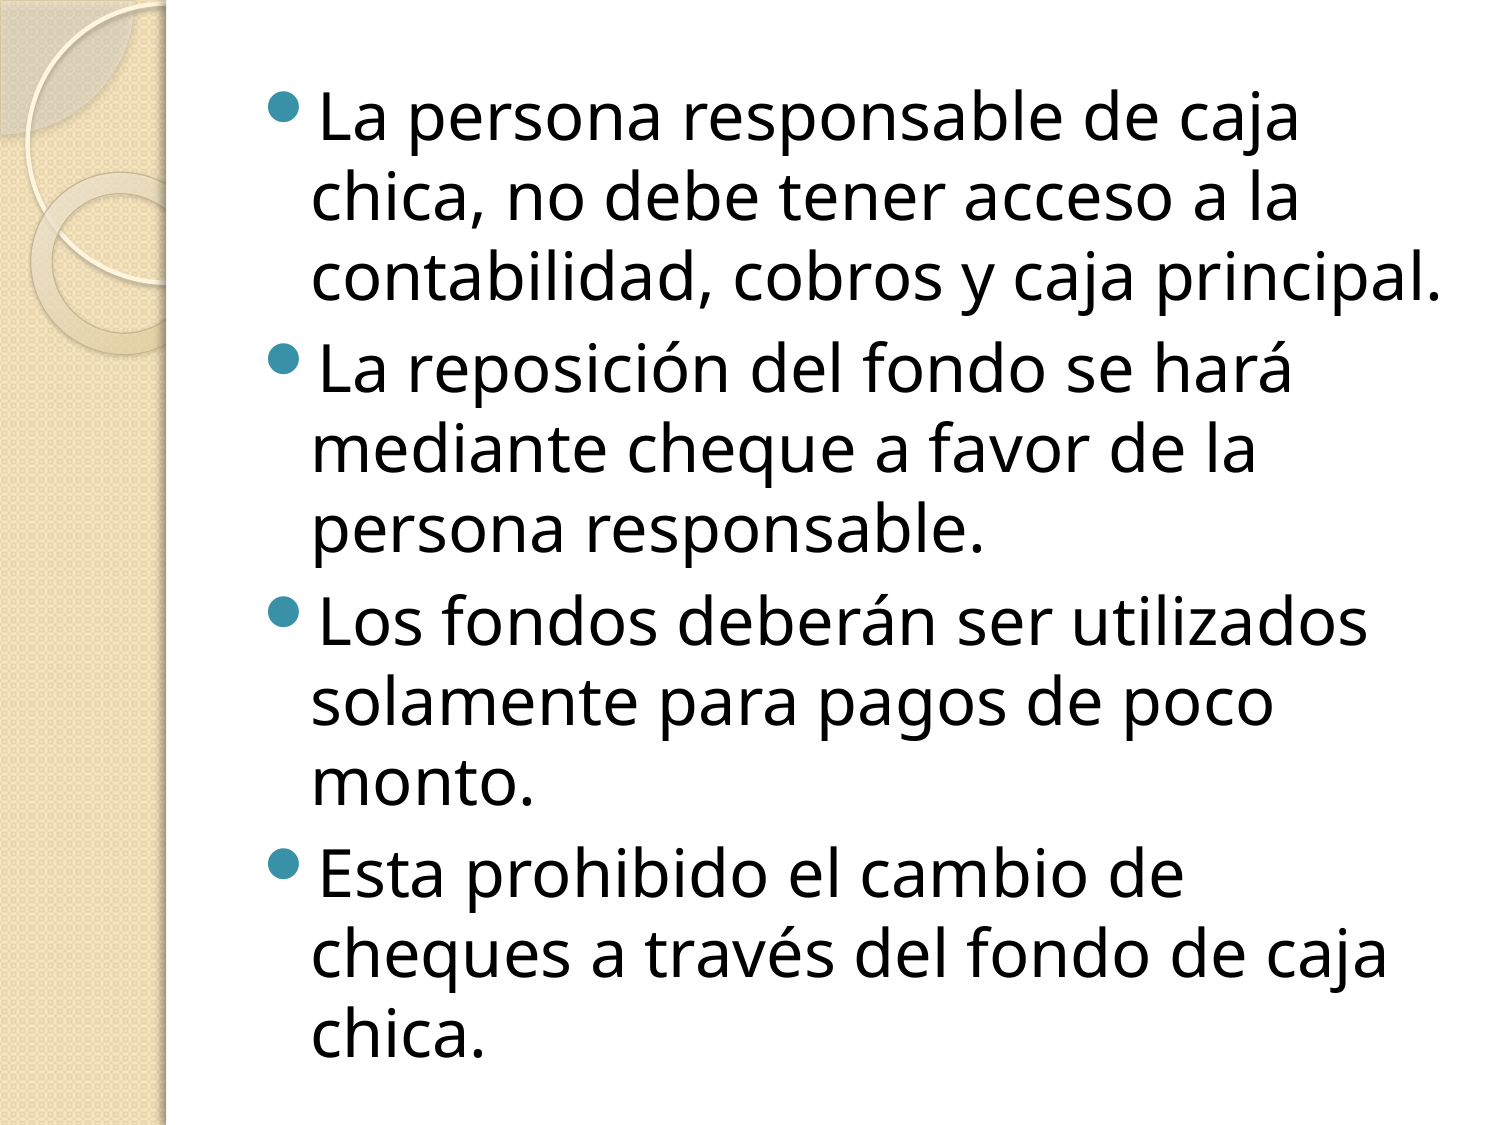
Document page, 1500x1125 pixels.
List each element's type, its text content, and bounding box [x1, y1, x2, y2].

list La persona responsable de caja chica, no debe tener acceso a la contabilidad, cobros y caja principal. La reposición del fondo se hará mediante cheque a favor de la persona responsable. Los fondos deberán ser utilizados solamente para pagos de poco monto. Esta prohibido el cambio de cheques a través del fondo de caja chica. [235, 66, 1466, 1025]
